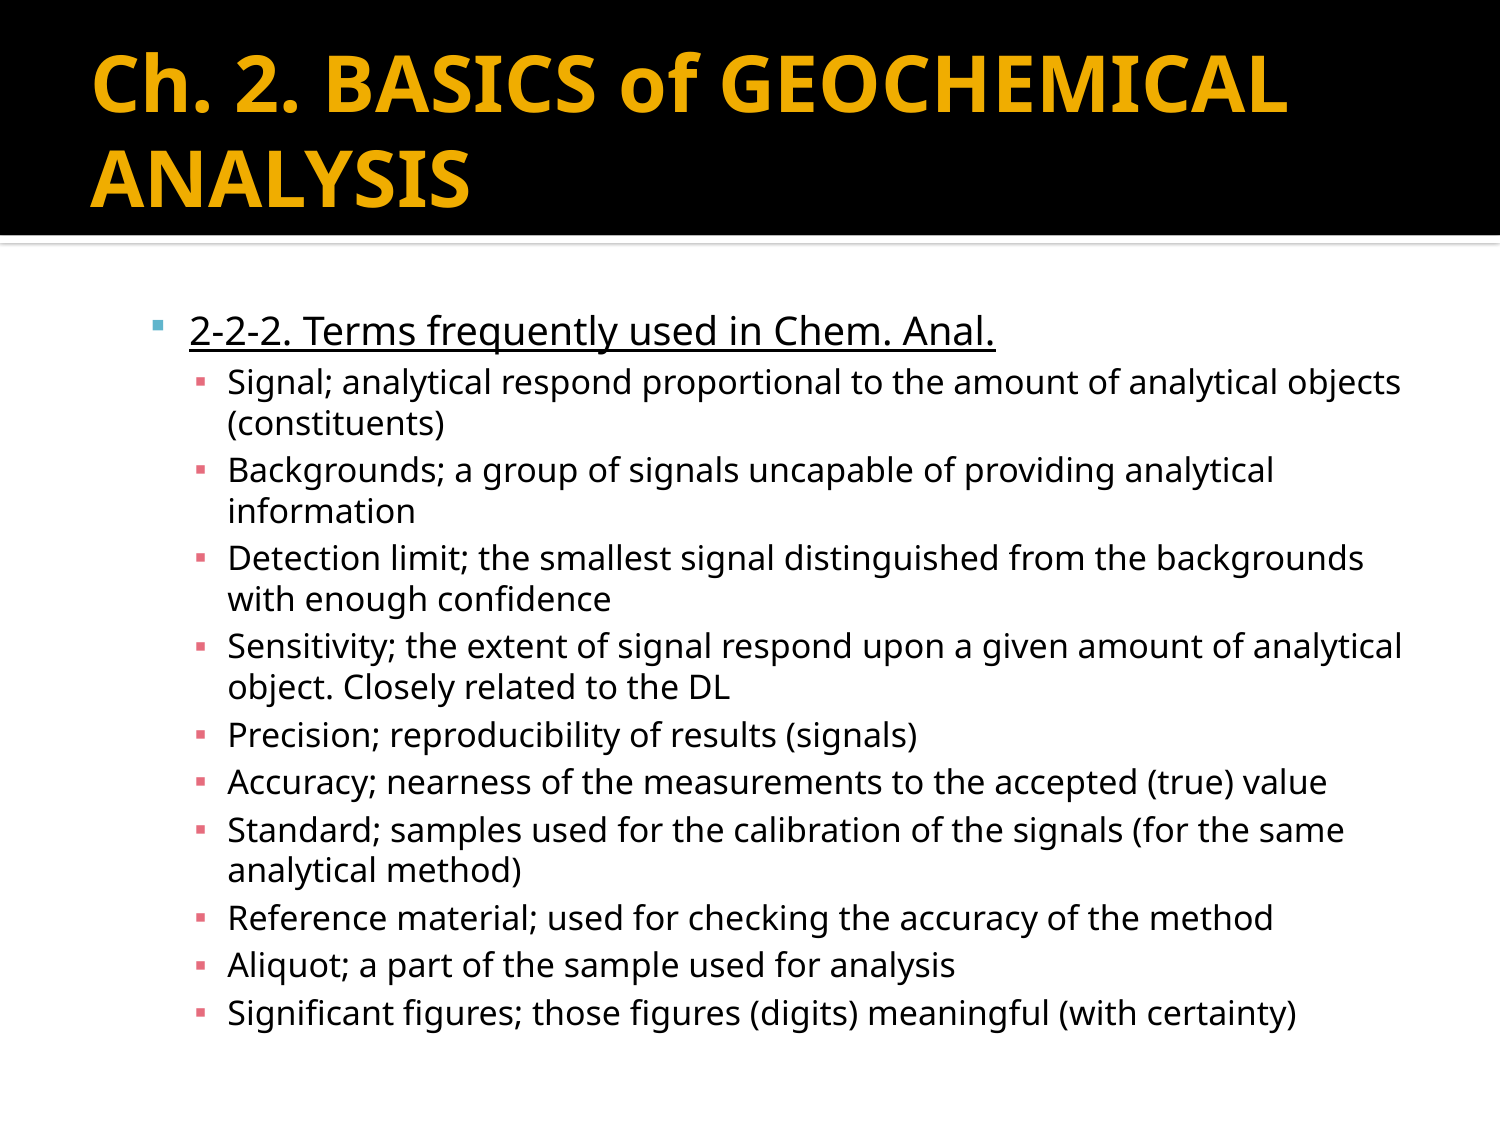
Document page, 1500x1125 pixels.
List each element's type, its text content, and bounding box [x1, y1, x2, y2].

title Ch. 2. BASICS of GEOCHEMICAL ANALYSIS [75, 25, 1425, 231]
list 2-2-2. Terms frequently used in Chem. Anal. Signal; analytical respond proportional to the amount of analytical objects (constituents) Backgrounds; a group of signals uncapable of providing analytical information Detection limit; the smallest signal distinguished from the backgrounds with enough confidence Sensitivity; the extent of signal respond upon a given amount of analytical object. Closely related to the DL Precision; reproducibility of results (signals) Accuracy; nearness of the measurements to the accepted (true) value Standard; samples used for the calibration of the signals (for the same analytical method) Reference material; used for checking the accuracy of the method Aliquot; a part of the sample used for analysis Significant figures; those figures (digits) meaningful (with certainty) [75, 291, 1425, 1050]
